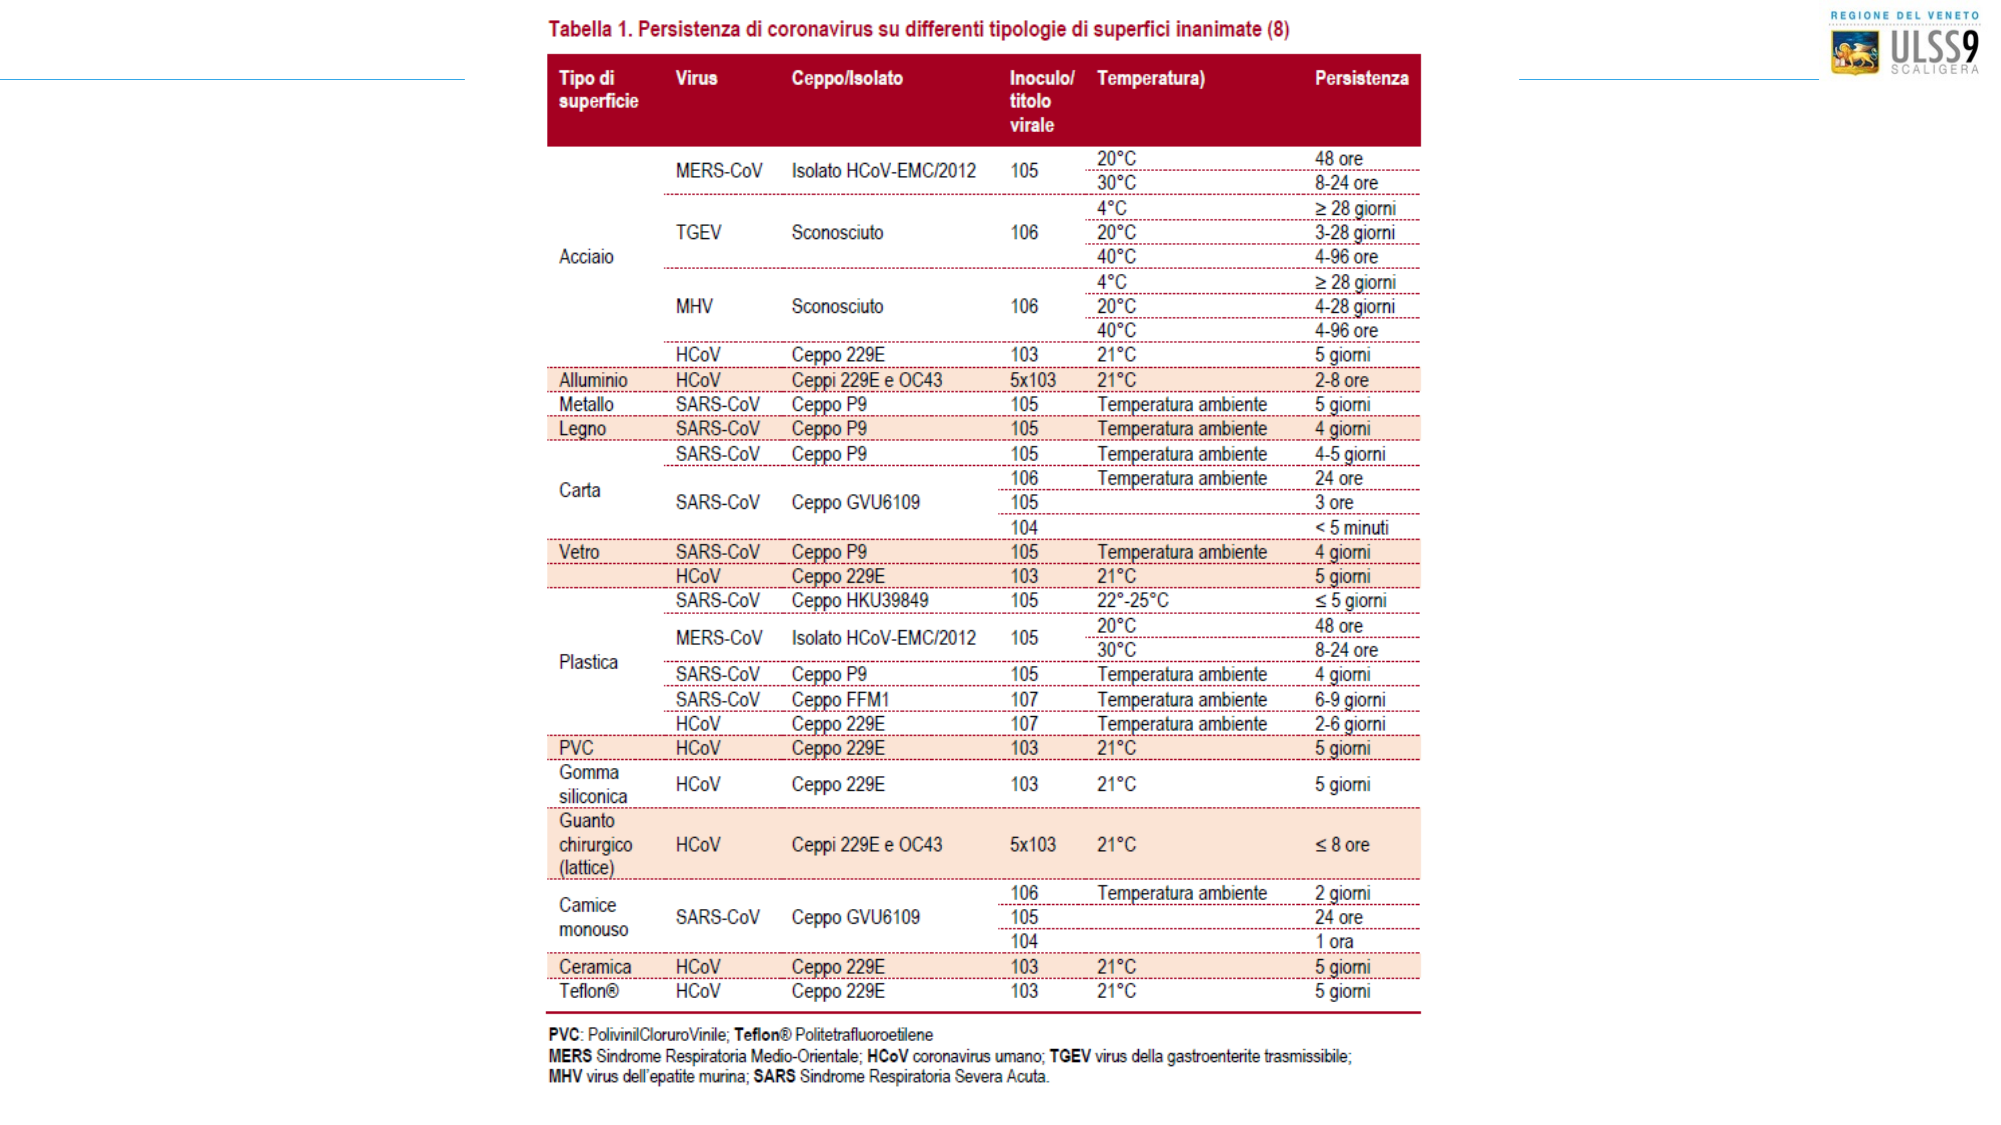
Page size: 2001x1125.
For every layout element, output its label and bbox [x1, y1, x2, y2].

picture [464, 0, 1520, 1125]
picture [1819, 0, 1990, 82]
